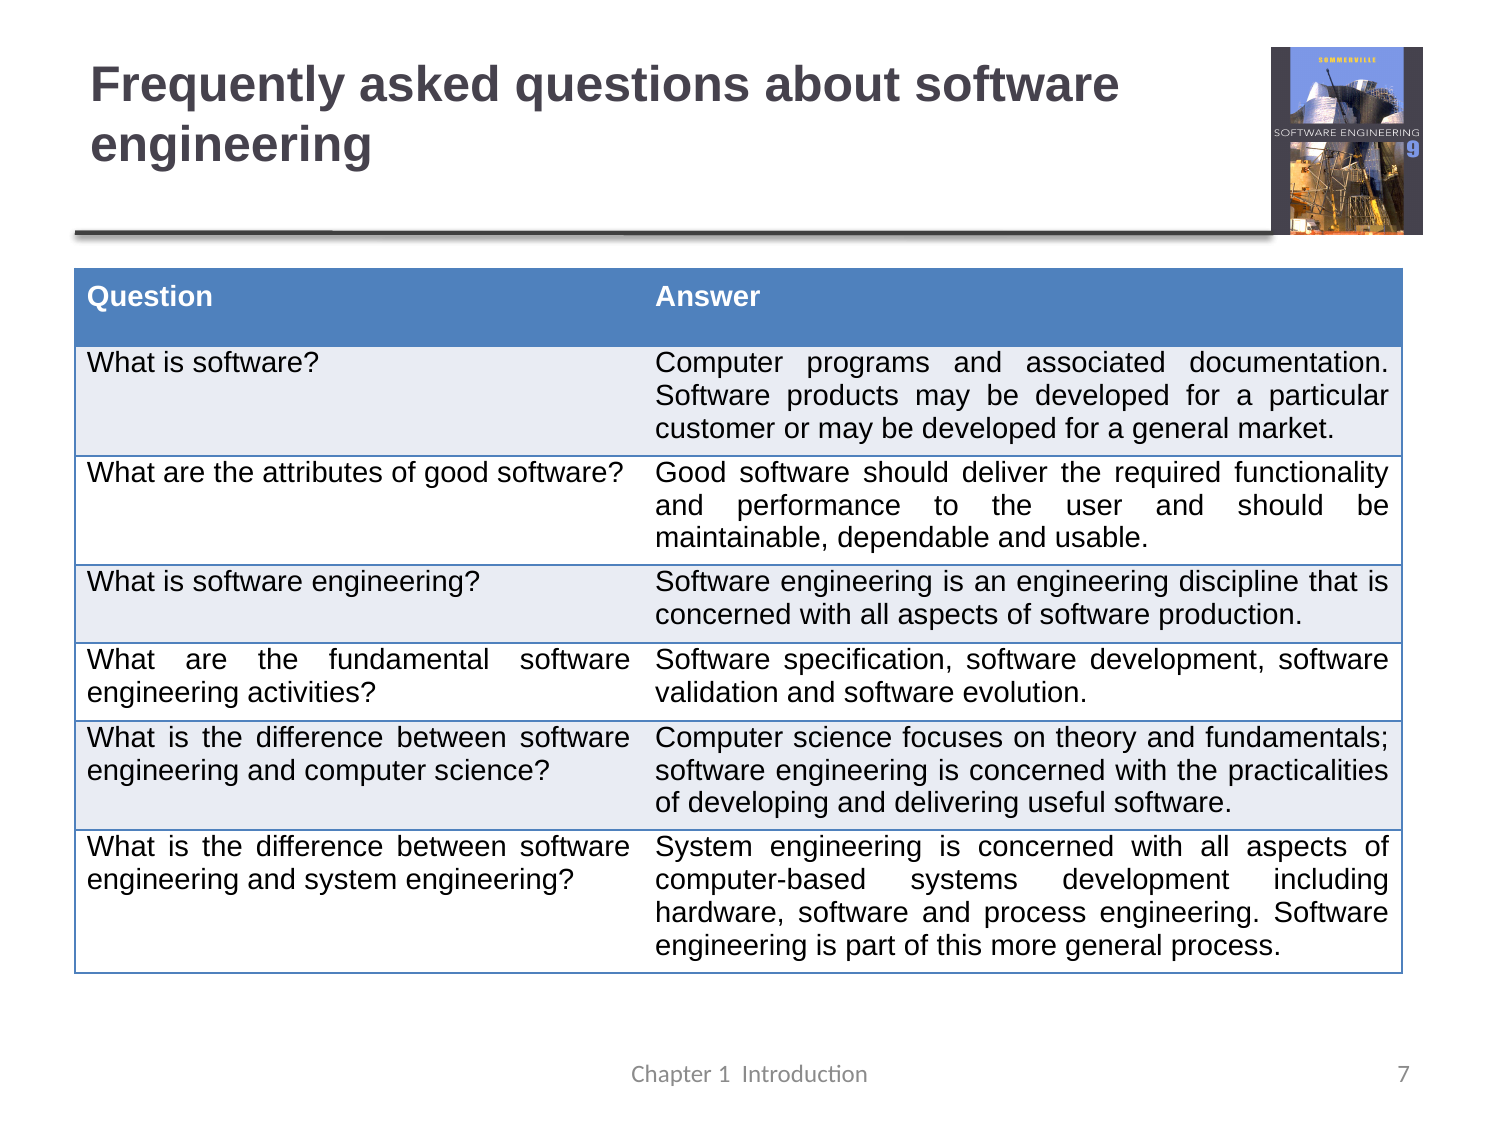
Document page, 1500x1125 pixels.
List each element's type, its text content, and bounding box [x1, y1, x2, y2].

slide_number 7 [1074, 1042, 1425, 1103]
table_cell Computer science focuses on theory and fundamentals; software engineering is concerned with the practicalities of developing and delivering useful software. [643, 722, 1401, 829]
title Frequently asked questions about software engineering [74, 44, 1337, 239]
table_cell Software engineering is an engineering discipline that is concerned with all aspects of software production. [643, 566, 1401, 642]
picture [1337, 47, 1423, 235]
table_cell What is software? [76, 347, 643, 455]
table_cell Good software should deliver the required functionality and performance to the user and should be maintainable, dependable and usable. [643, 457, 1401, 564]
table_cell Computer programs and associated documentation. Software products may be developed for a particular customer or may be developed for a general market. [643, 347, 1401, 455]
table_cell What is the difference between software engineering and computer science? [76, 722, 643, 829]
footer Chapter 1 Introduction [512, 1042, 988, 1103]
table_cell What is the difference between software engineering and system engineering? [76, 831, 643, 972]
table_cell What are the attributes of good software? [76, 457, 643, 564]
table_header Answer [643, 269, 1401, 345]
table_cell What is software engineering? [76, 566, 643, 642]
table_cell Software specification, software development, software validation and software evolution. [643, 644, 1401, 720]
table_cell System engineering is concerned with all aspects of computer-based systems development including hardware, software and process engineering. Software engineering is part of this more general process. [643, 831, 1401, 972]
table_cell What are the fundamental software engineering activities? [76, 644, 643, 720]
table_header Question [76, 269, 643, 345]
